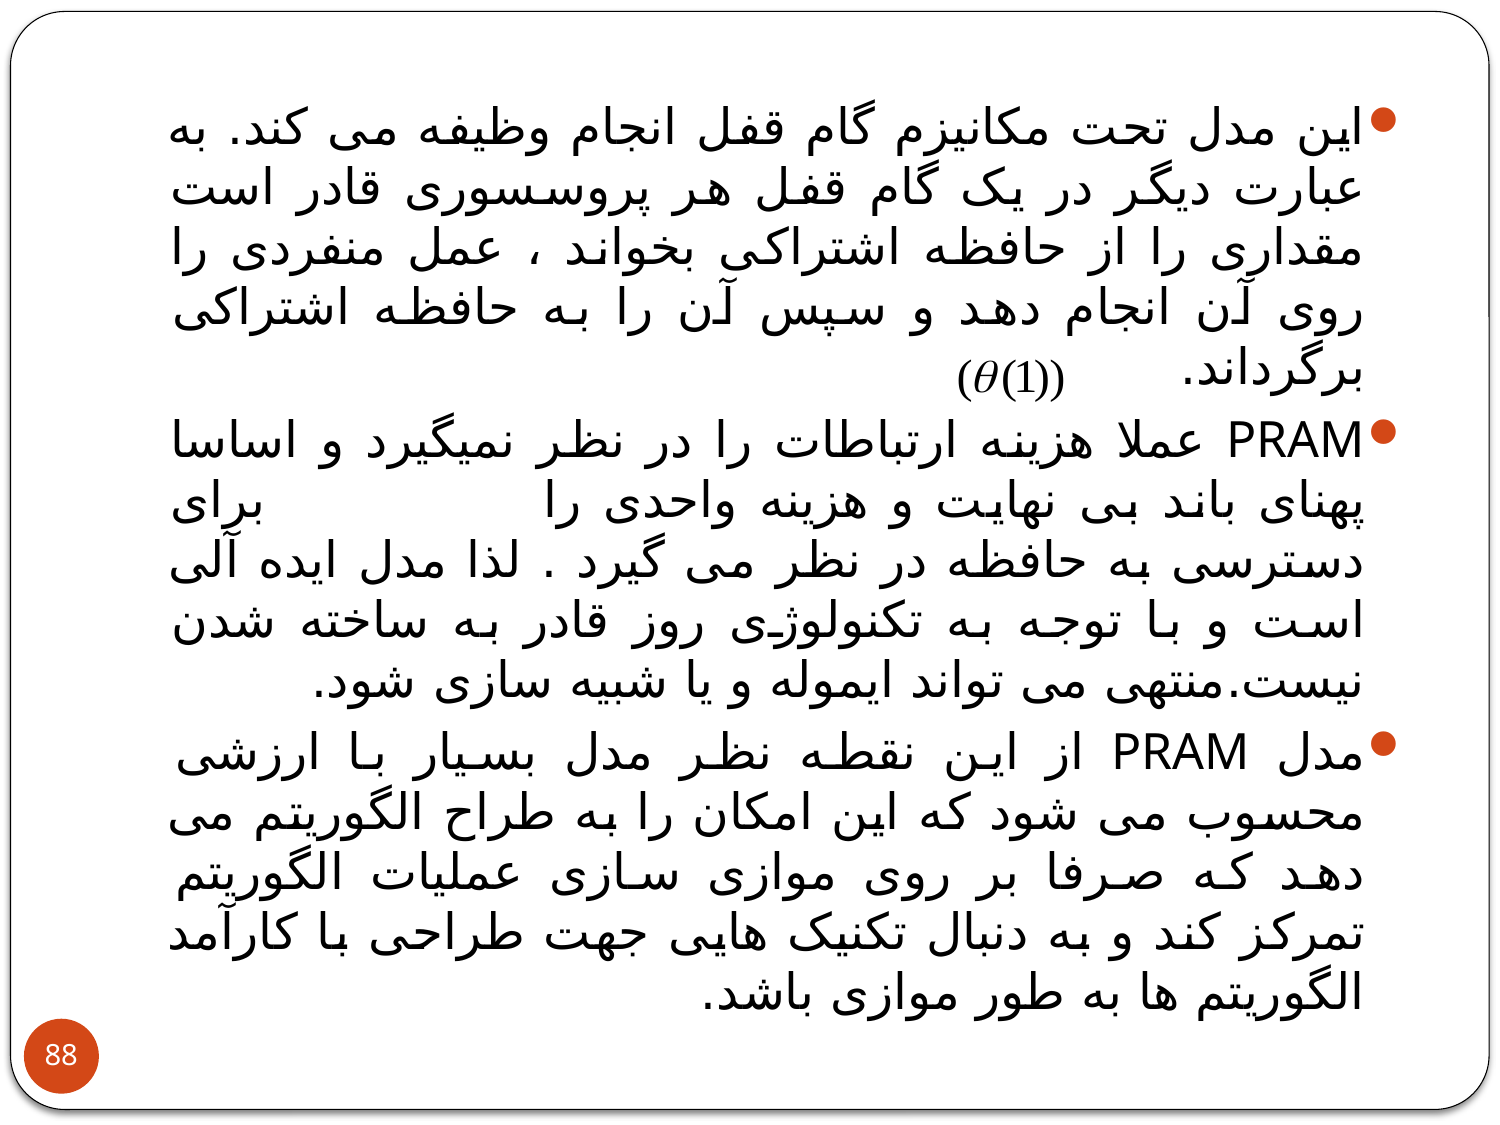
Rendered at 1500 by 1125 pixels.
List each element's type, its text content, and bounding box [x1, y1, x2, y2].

list این مدل تحت مکانیزم گام قفل انجام وظیفه می کند. به عبارت دیگر در یک گام قفل هر پروسسوری قادر است مقداری را از حافظه اشتراکی بخواند ، عمل منفردی را روی آن انجام دهد و سپس آن را به حافظه اشتراکی برگرداند. PRAM عملا هزینه ارتباطات را در نظر نمیگیرد و اساسا پهنای باند بی نهایت و هزینه واحدی را برای دسترسی به حافظه در نظر می گیرد . لذا مدل ایده آلی است و با توجه به تکنولوژی روز قادر به ساخته شدن نیست.منتهی می تواند ایموله و یا شبیه سازی شود. مدل PRAM از این نقطه نظر مدل بسیار با ارزشی محسوب می شود که این امکان را به طراح الگوریتم می دهد که صرفا بر روی موازی سازی عملیات الگوریتم تمرکز کند و به دنبال تکنیک هایی جهت طراحی با کارآمد الگوریتم ها به طور موازی باشد. [150, 87, 1425, 988]
slide_number 88 [23, 1018, 99, 1094]
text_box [949, 349, 1076, 413]
